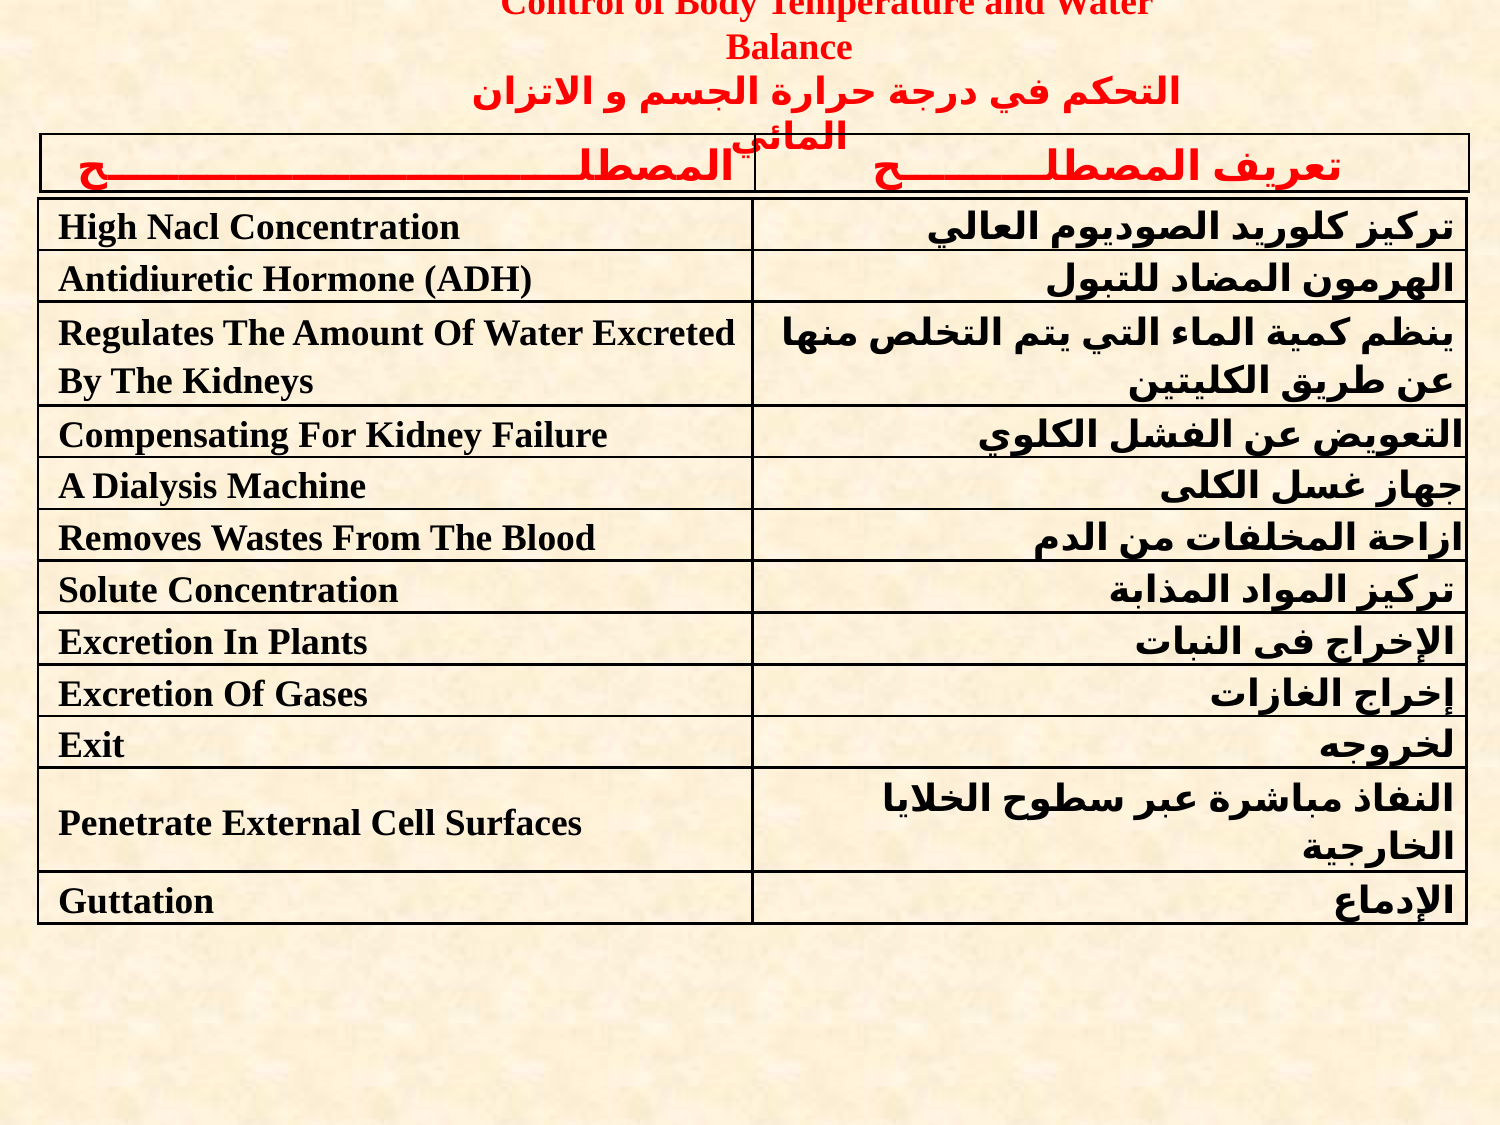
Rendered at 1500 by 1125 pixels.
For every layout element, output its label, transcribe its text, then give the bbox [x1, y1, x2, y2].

table_cell Exit [39, 717, 751, 766]
table_cell الهرمون المضاد للتبول [754, 251, 1465, 300]
table_cell Antidiuretic Hormone (ADH) [39, 251, 751, 300]
picture [0, 0, 1500, 1125]
table_cell Compensating For Kidney Failure [39, 407, 751, 456]
table_cell تركيز المواد المذابة [754, 562, 1465, 611]
table_cell ينظم كمية الماء التي يتم التخلص منها عن طريق الكليتين [754, 303, 1465, 404]
table_cell A Dialysis Machine [39, 458, 751, 508]
table_cell النفاذ مباشرة عبر سطوح الخلايا الخارجية [754, 769, 1465, 870]
table_cell Removes Wastes From The Blood [39, 510, 751, 559]
table_header تركيز كلوريد الصوديوم العالي [754, 200, 1465, 249]
table_cell Guttation [39, 873, 751, 922]
table_cell الإدماع [754, 873, 1465, 922]
table_cell لخروجه [754, 717, 1465, 766]
table_cell Excretion Of Gases [39, 666, 751, 715]
table_cell ازاحة المخلفات من الدم [754, 510, 1465, 559]
table_cell Solute Concentration [39, 562, 751, 611]
table_cell Penetrate External Cell Surfaces [39, 769, 751, 870]
table_header المصطلـــــــــــــــــــــــــــــــــح [42, 135, 754, 190]
table_cell Regulates The Amount Of Water Excreted By The Kidneys [39, 303, 751, 404]
table_cell جهاز غسل الكلى [754, 458, 1465, 508]
table_cell إخراج الغازات [754, 666, 1465, 715]
table_cell الإخراج فى النبات [754, 614, 1465, 663]
table_cell التعويض عن الفشل الكلوي [754, 407, 1465, 456]
table_header High Nacl Concentration [39, 200, 751, 249]
table_cell Excretion In Plants [39, 614, 751, 663]
table_header تعريف المصطلــــــــــح [756, 135, 1468, 190]
text_box Control of Body Temperature and Water Balance التحكم في درجة حرارة الجسم و الاتزان المائي [355, 15, 1224, 120]
